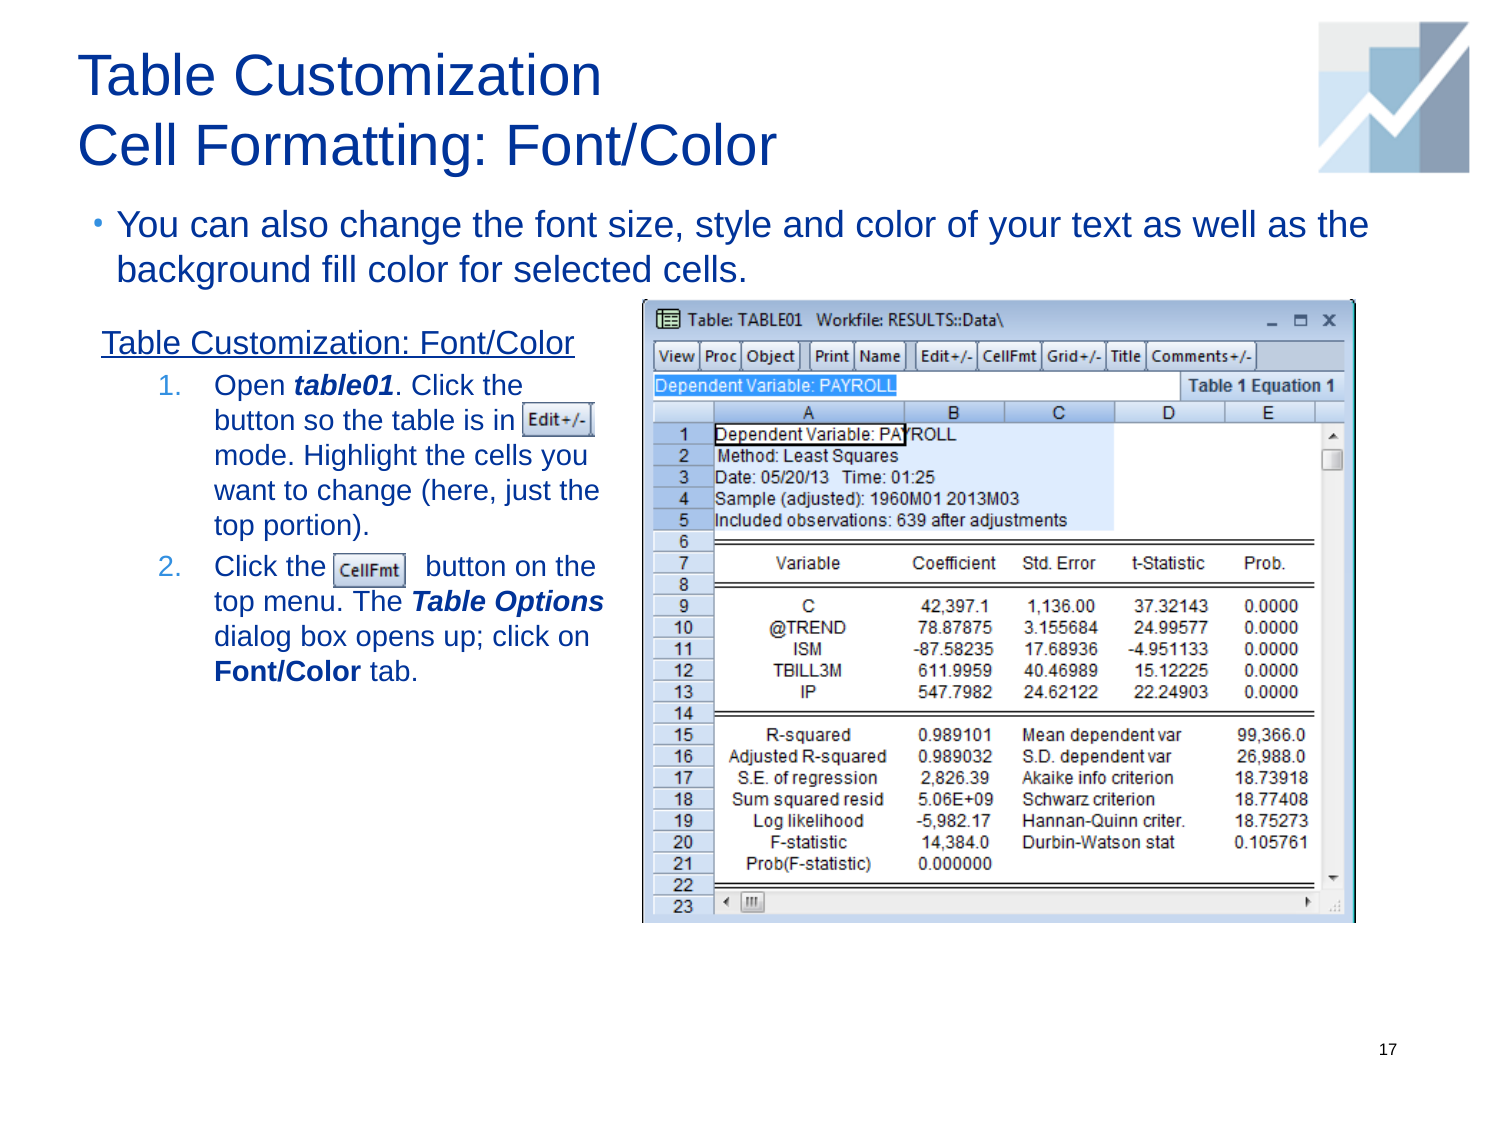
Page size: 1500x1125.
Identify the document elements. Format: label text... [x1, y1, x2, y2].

picture [522, 402, 595, 438]
title Table Customization Cell Formatting: Font/Color [62, 0, 1297, 185]
text_box Table Customization: Font/Color Open table01. Click the button so the table is in Edit mode. Highlight the cells you want to change (here, just the top portion). Click the button on the top menu. The Table Options dialog box opens up; click on Font/Color tab. [20, 313, 637, 734]
picture [333, 552, 406, 588]
text_box You can also change the font size, style and color of your text as well as the background fill color for selected cells. [73, 192, 1406, 266]
slide_number 17 [1262, 1015, 1413, 1067]
picture [1300, 11, 1479, 181]
picture [642, 299, 1356, 923]
